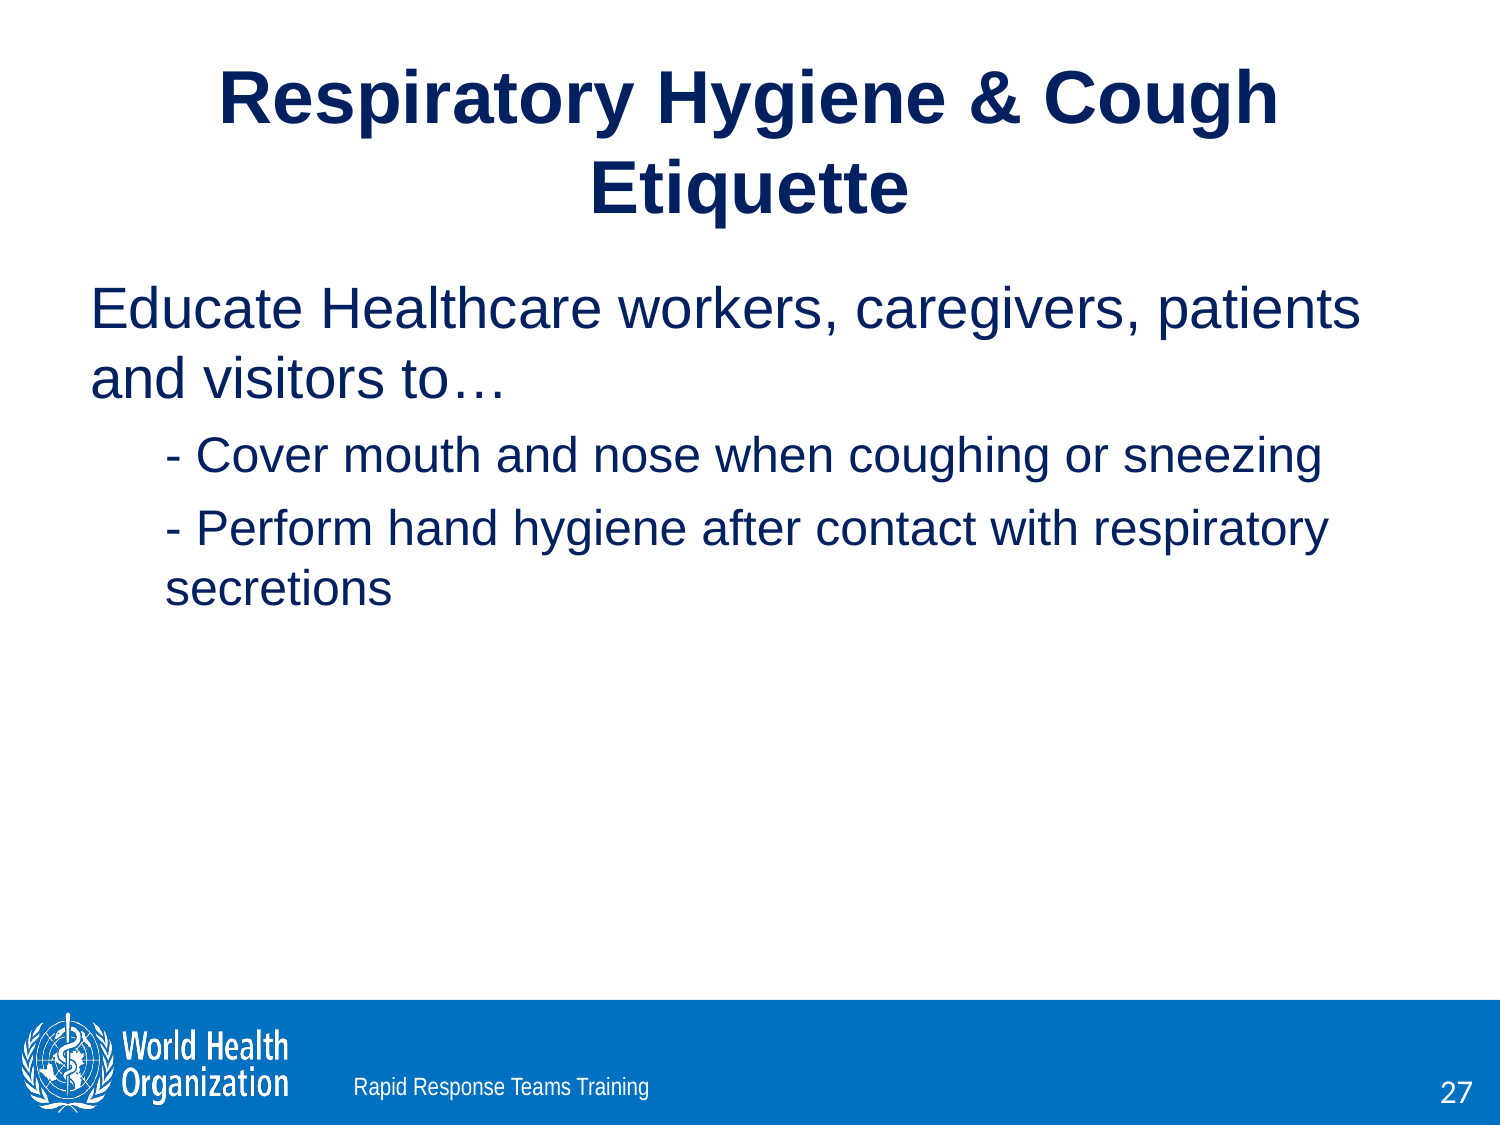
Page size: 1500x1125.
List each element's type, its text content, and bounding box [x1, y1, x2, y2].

picture [21, 1012, 288, 1113]
title Respiratory Hygiene & Cough Etiquette [75, 45, 1425, 233]
list Educate Healthcare workers, caregivers, patients and visitors to… - Cover mouth and nose when coughing or sneezing - Perform hand hygiene after contact with respiratory secretions [75, 262, 1425, 1005]
